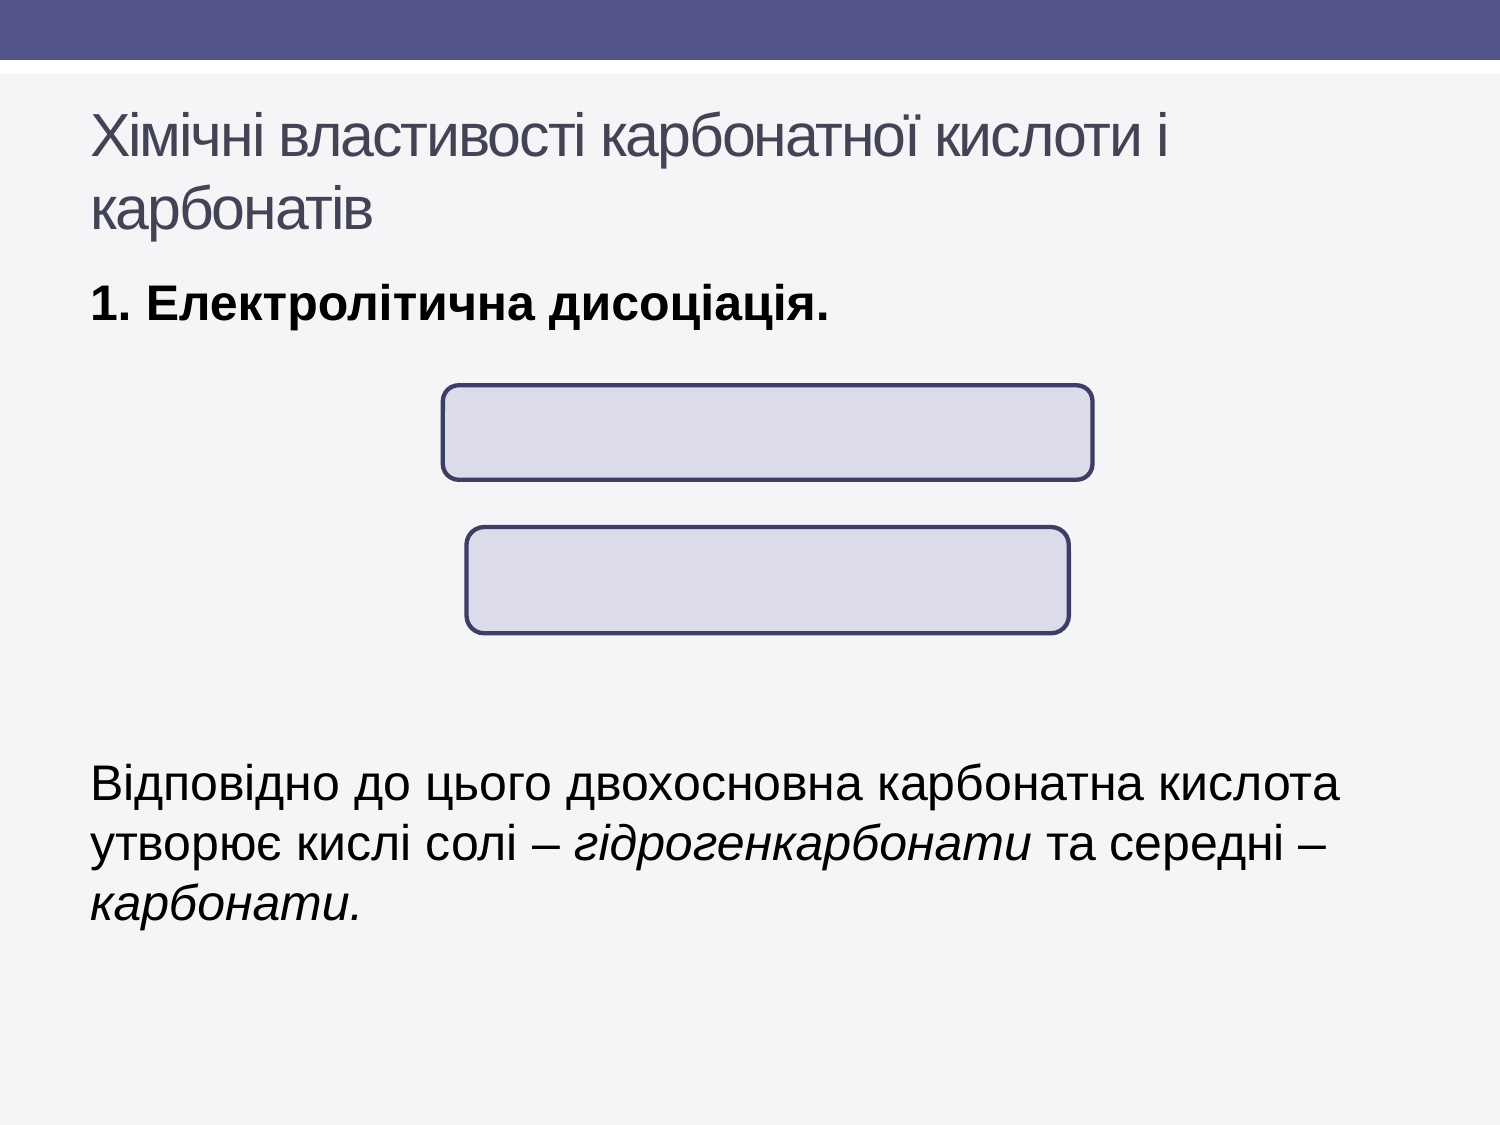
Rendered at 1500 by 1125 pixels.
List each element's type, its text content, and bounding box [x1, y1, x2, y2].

title Хімічні властивості карбонатної кислоти і карбонатів [75, 87, 1425, 250]
text_box [464, 524, 1072, 636]
text_box [440, 383, 1095, 482]
